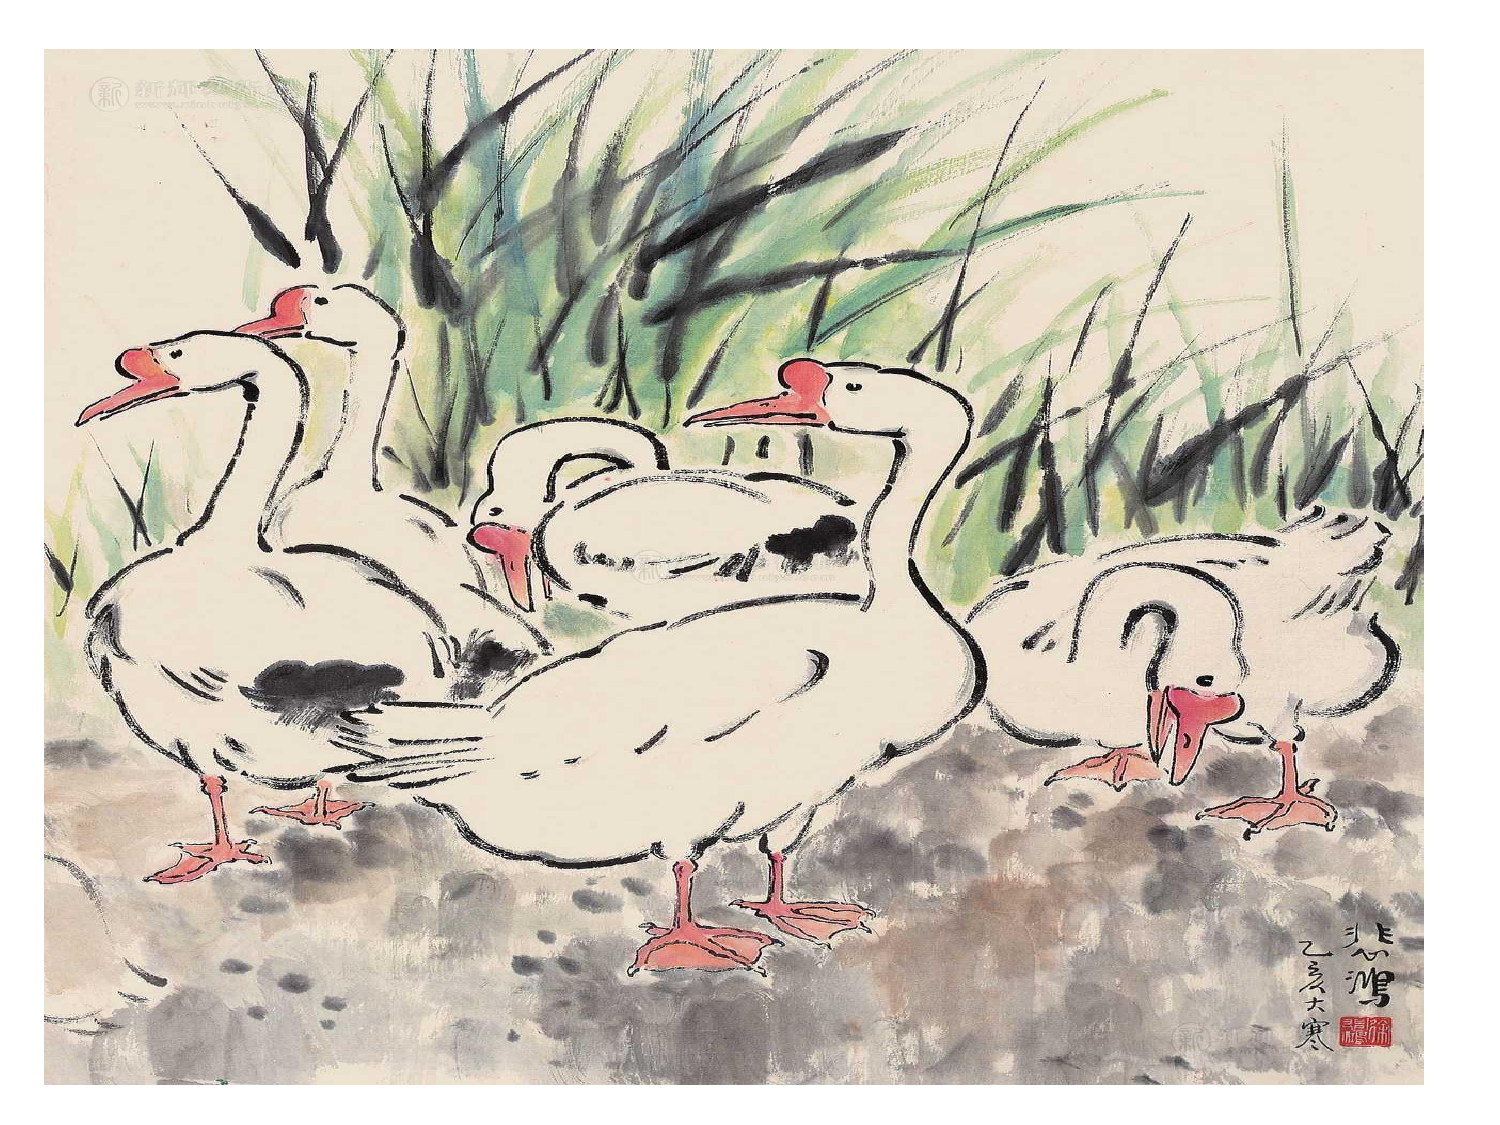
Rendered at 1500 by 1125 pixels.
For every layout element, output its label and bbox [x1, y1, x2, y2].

picture [44, 49, 1424, 1085]
